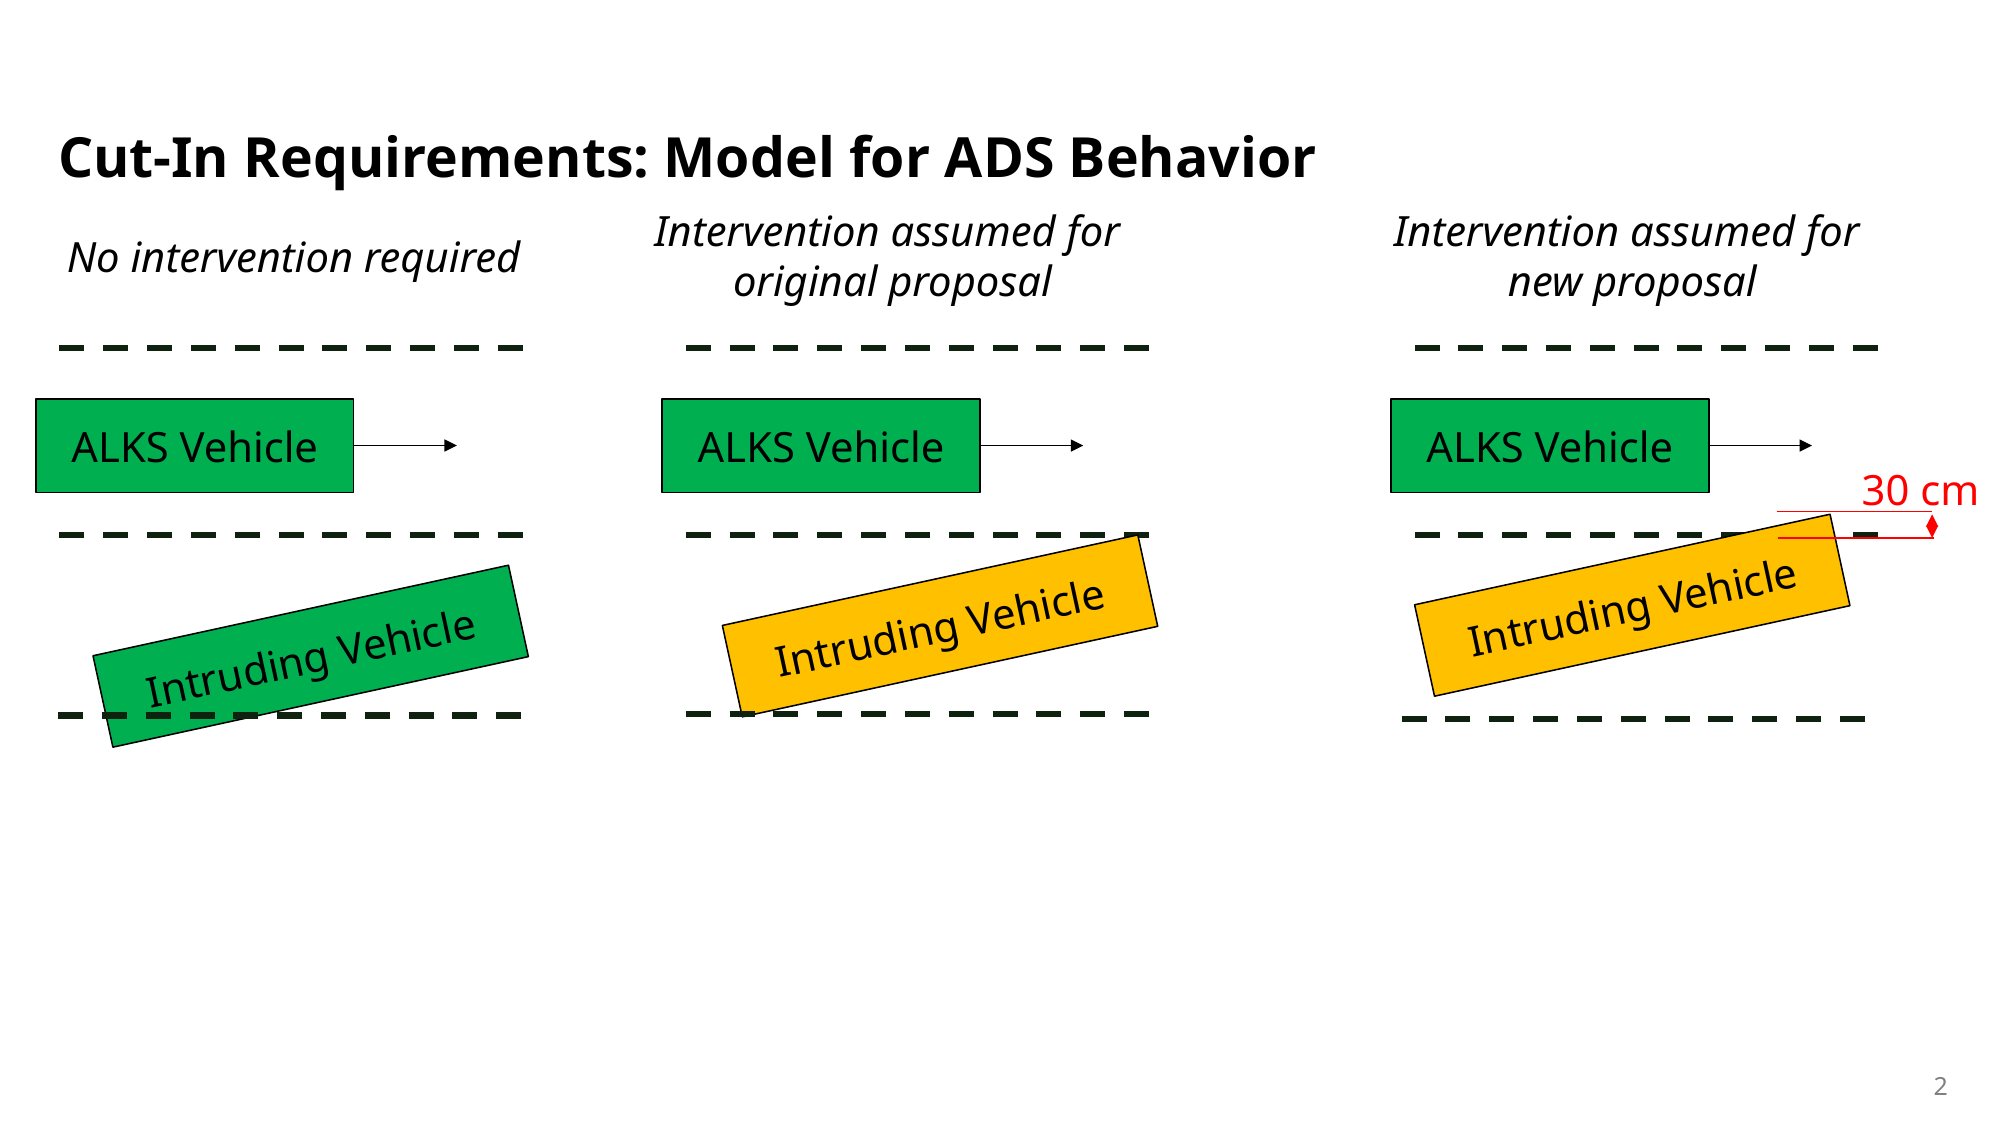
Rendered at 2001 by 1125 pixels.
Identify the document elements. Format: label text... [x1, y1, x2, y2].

text_box Intervention assumed for new proposal [1379, 197, 1886, 312]
title Cut-In Requirements: Model for ADS Behavior [58, 101, 1622, 240]
text_box 30 cm [1846, 456, 1995, 521]
text_box Intruding Vehicle [107, 724, 220, 748]
text_box Intruding Vehicle [1414, 544, 1850, 697]
text_box No intervention required [52, 223, 536, 289]
text_box ALKS Vehicle [662, 398, 980, 493]
text_box Intruding Vehicle [1739, 519, 1835, 534]
text_box ALKS Vehicle [1390, 398, 1709, 493]
text_box Intervention assumed for original proposal [639, 197, 1146, 312]
text_box Intruding Vehicle [93, 565, 529, 714]
text_box ALKS Vehicle [35, 398, 354, 493]
text_box Intruding Vehicle [722, 544, 1158, 713]
